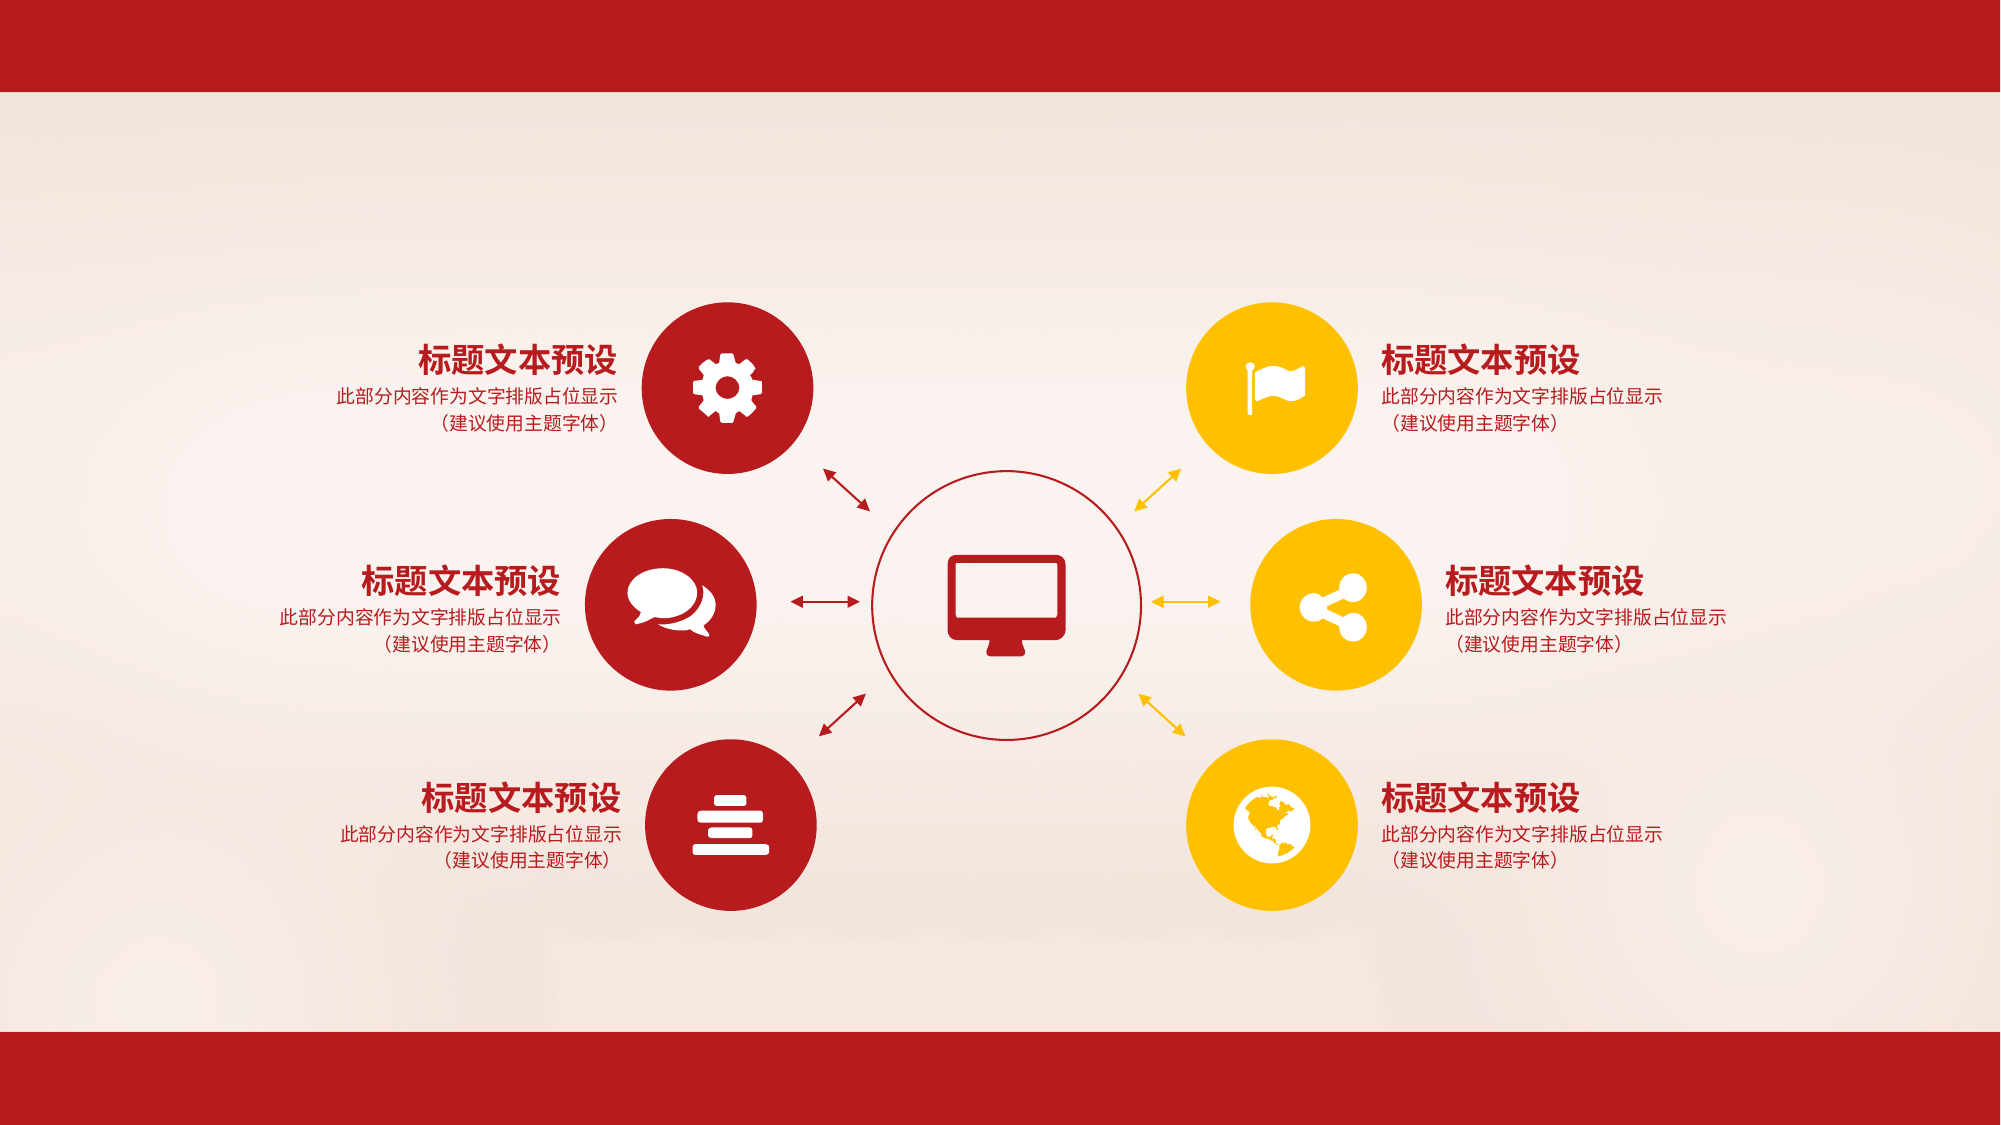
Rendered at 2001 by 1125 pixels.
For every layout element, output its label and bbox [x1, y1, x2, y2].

picture [0, 0, 2001, 1125]
text_box [248, 302, 1759, 911]
